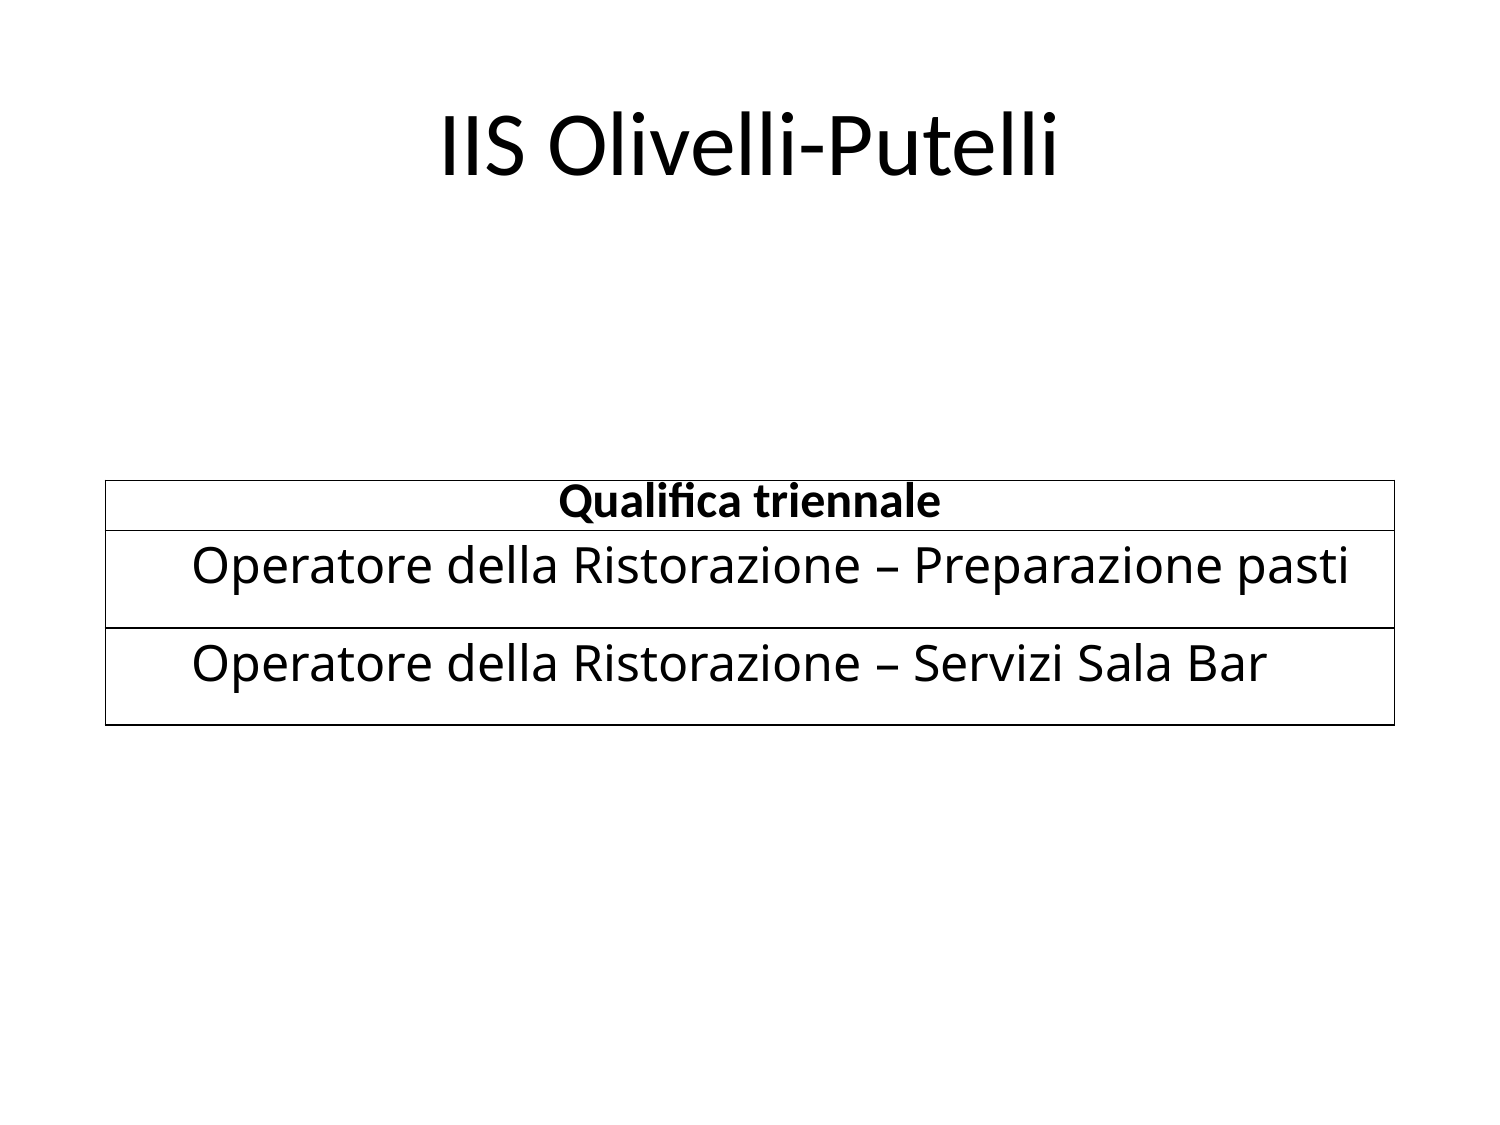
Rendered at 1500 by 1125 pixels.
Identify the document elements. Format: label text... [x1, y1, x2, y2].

table_header Qualifica triennale [106, 481, 1394, 530]
table_cell Operatore della Ristorazione – Servizi Sala Bar [106, 629, 1394, 724]
title IIS Olivelli-Putelli [75, 45, 1425, 233]
table_cell Operatore della Ristorazione – Preparazione pasti [106, 531, 1394, 627]
